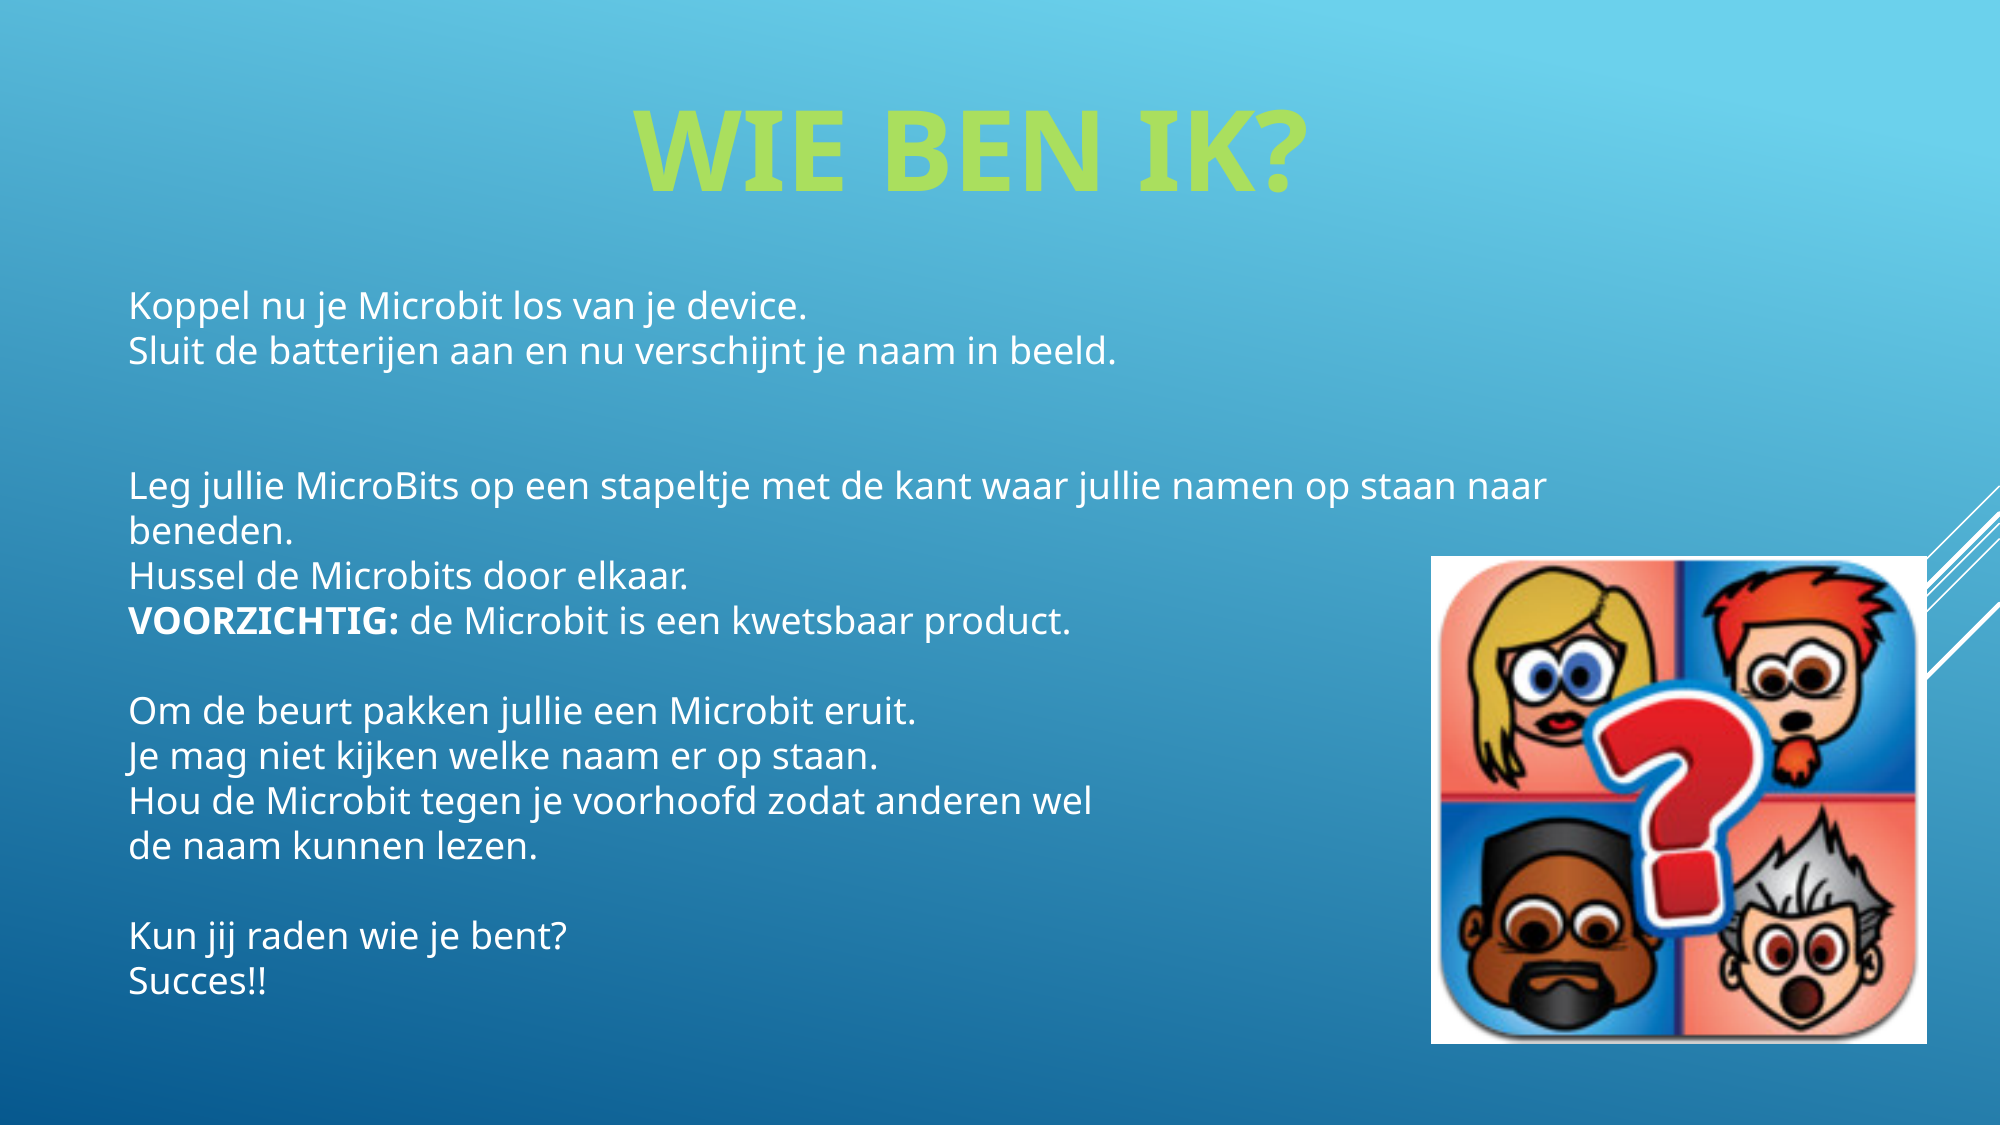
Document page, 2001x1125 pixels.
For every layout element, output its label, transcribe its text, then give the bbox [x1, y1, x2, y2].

text_box WIE BEN IK? [618, 71, 1325, 222]
text_box Koppel nu je Microbit los van je device. Sluit de batterijen aan en nu verschijnt je naam in beeld. Leg jullie MicroBits op een stapeltje met de kant waar jullie namen op staan naar beneden. Hussel de Microbits door elkaar. VOORZICHTIG: de Microbit is een kwetsbaar product. Om de beurt pakken jullie een Microbit eruit. Je mag niet kijken welke naam er op staan. Hou de Microbit tegen je voorhoofd zodat anderen wel de naam kunnen lezen. Kun jij raden wie je bent? Succes!! [113, 274, 1724, 1010]
picture [1431, 555, 1927, 1044]
